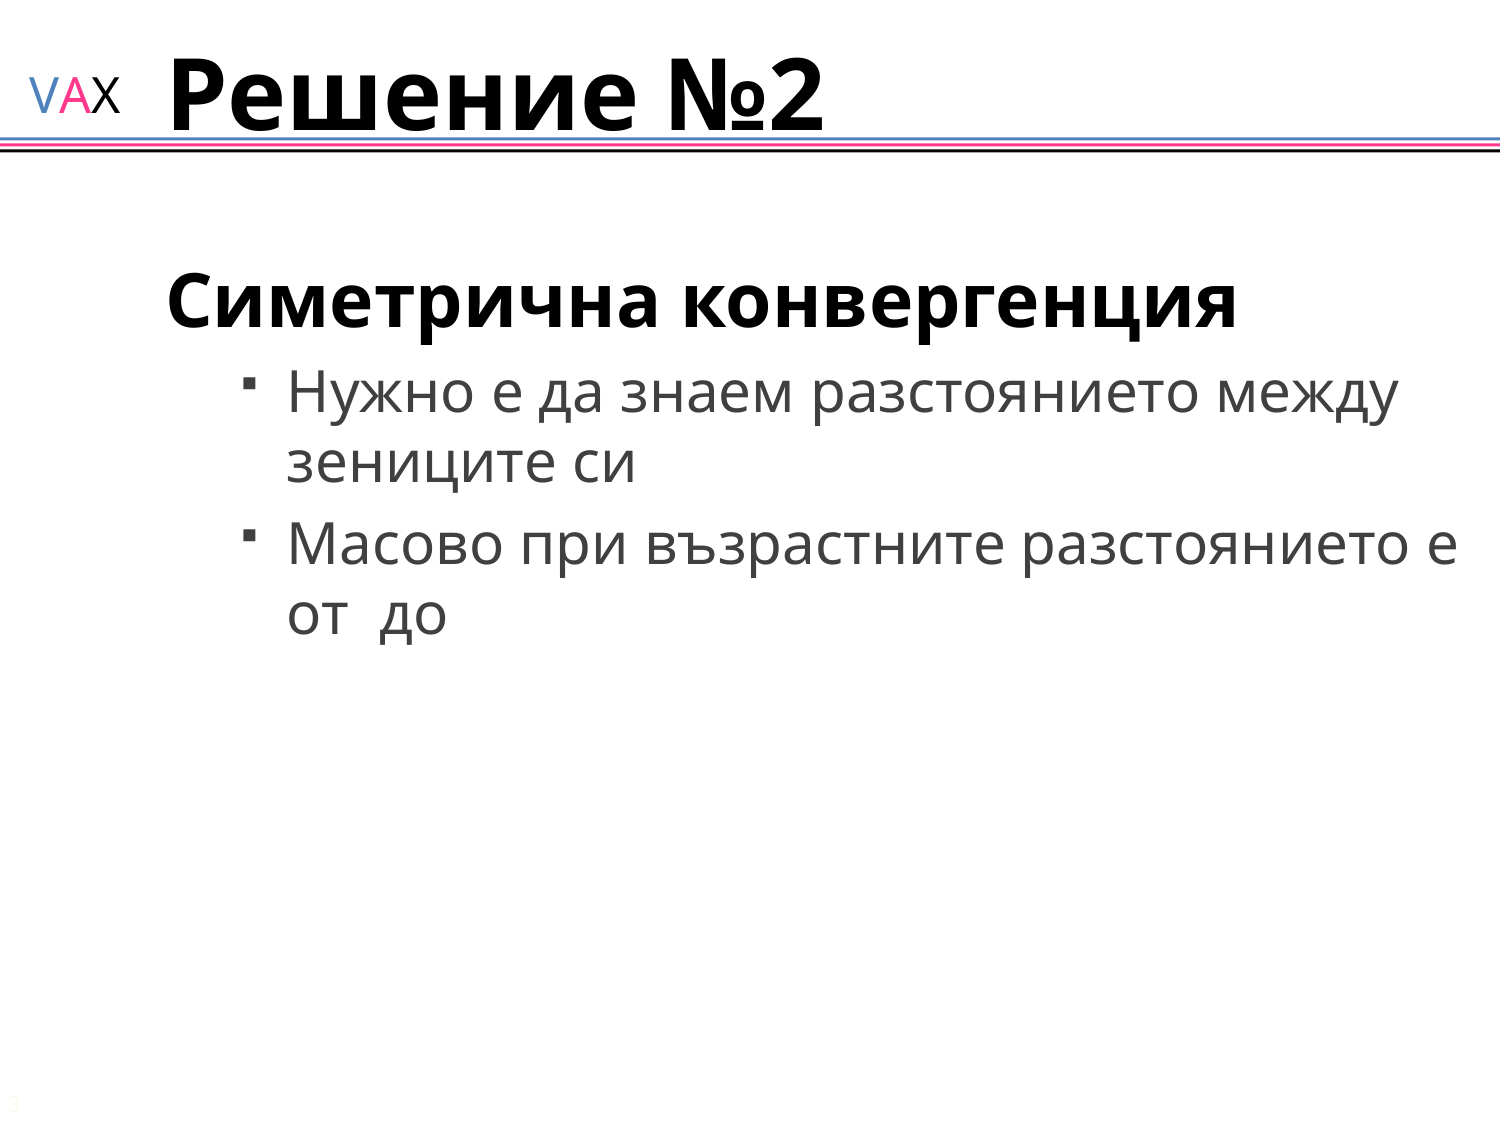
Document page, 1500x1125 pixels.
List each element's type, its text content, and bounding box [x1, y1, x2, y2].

title Решение №2 [0, 37, 1500, 144]
